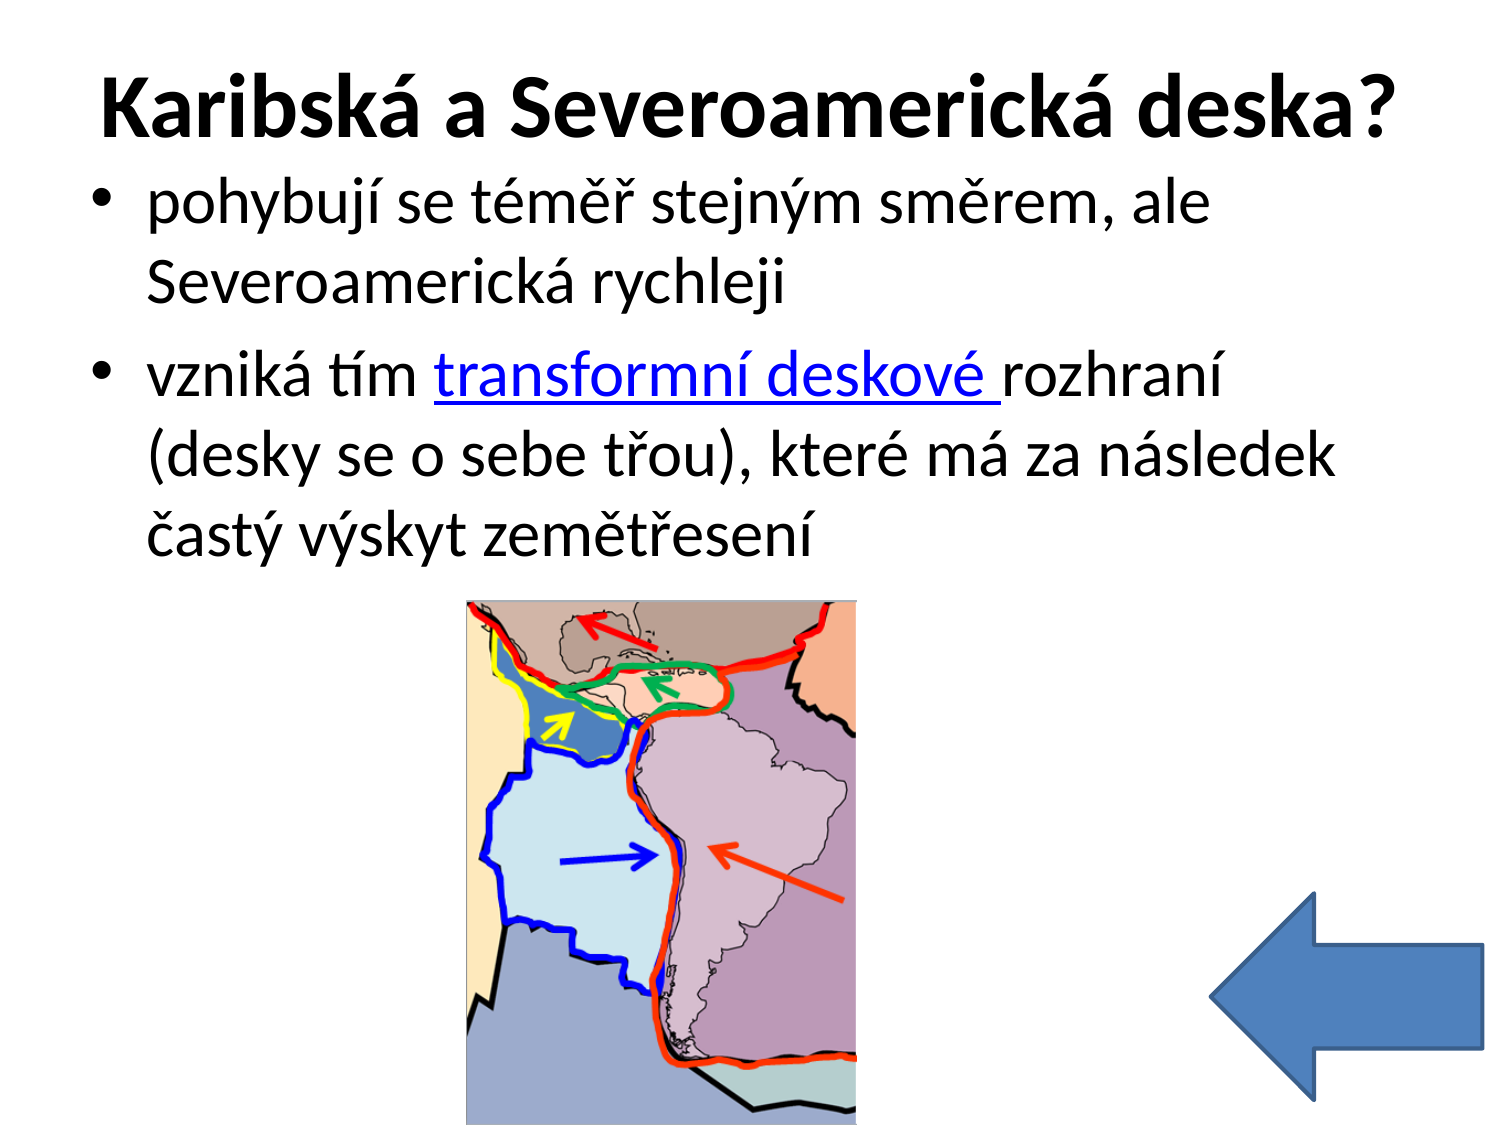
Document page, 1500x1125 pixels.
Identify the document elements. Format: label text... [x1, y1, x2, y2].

text_box [1208, 891, 1485, 1103]
list pohybují se téměř stejným směrem, ale Severoamerická rychleji vzniká tím transformní deskové rozhraní (desky se o sebe třou), které má za následek častý výskyt zemětřesení [75, 149, 1425, 946]
picture [466, 600, 857, 1125]
title Karibská a Severoamerická deska? [75, 7, 1425, 149]
